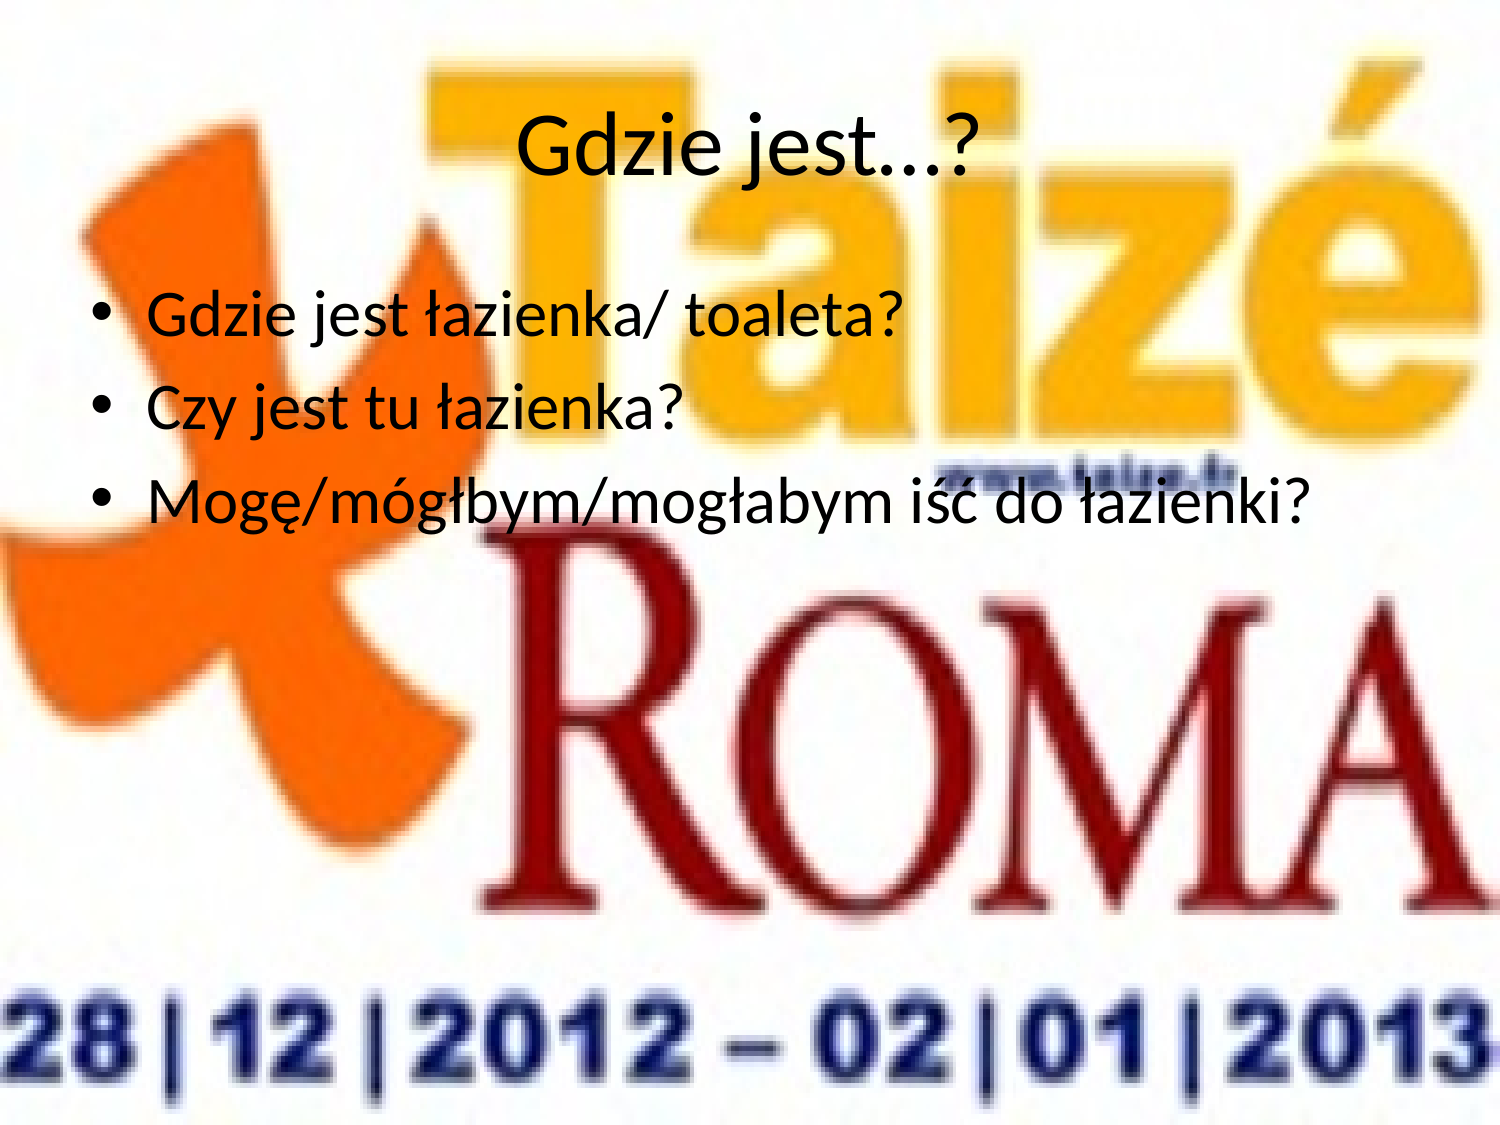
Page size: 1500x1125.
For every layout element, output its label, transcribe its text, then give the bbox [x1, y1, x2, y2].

title Gdzie jest…? [75, 45, 1425, 233]
list Gdzie jest łazienka/ toaleta? Czy jest tu łazienka? Mogę/mógłbym/mogłabym iść do łazienki? [75, 262, 1425, 1005]
picture [0, 0, 1500, 1125]
